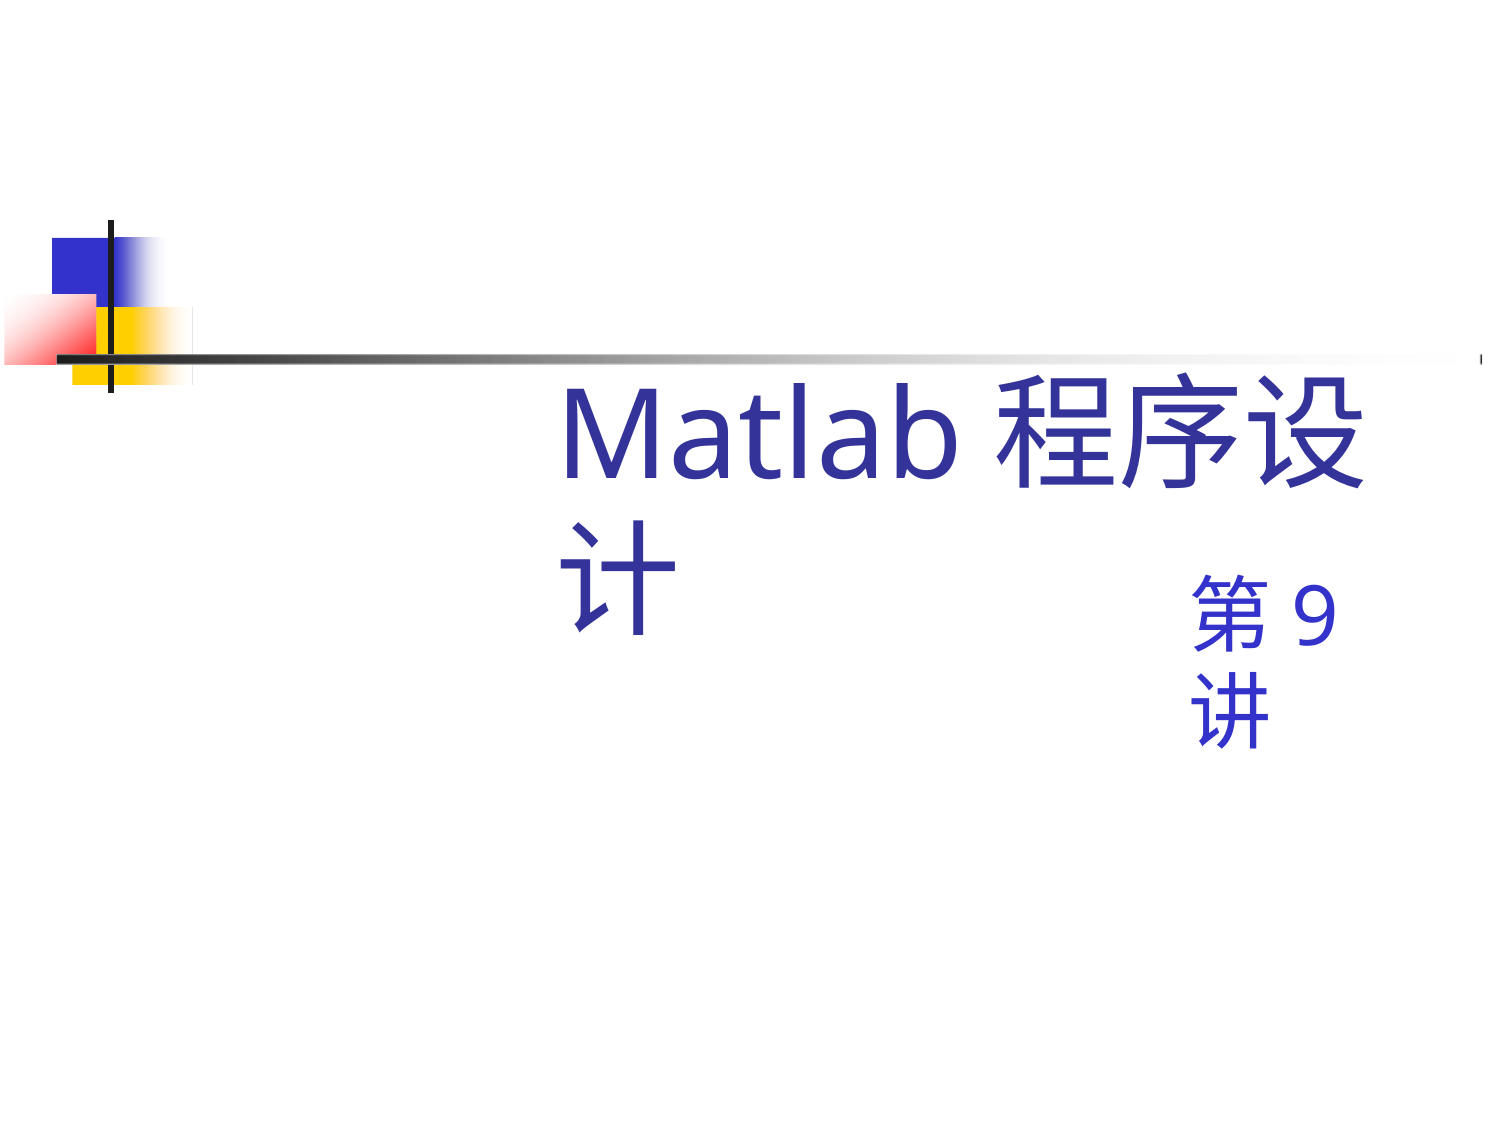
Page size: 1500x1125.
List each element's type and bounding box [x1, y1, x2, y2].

picture [1425, 354, 1483, 365]
title [75, 349, 1425, 651]
picture [4, 294, 97, 365]
text_box [1186, 564, 1404, 760]
picture [114, 237, 194, 349]
